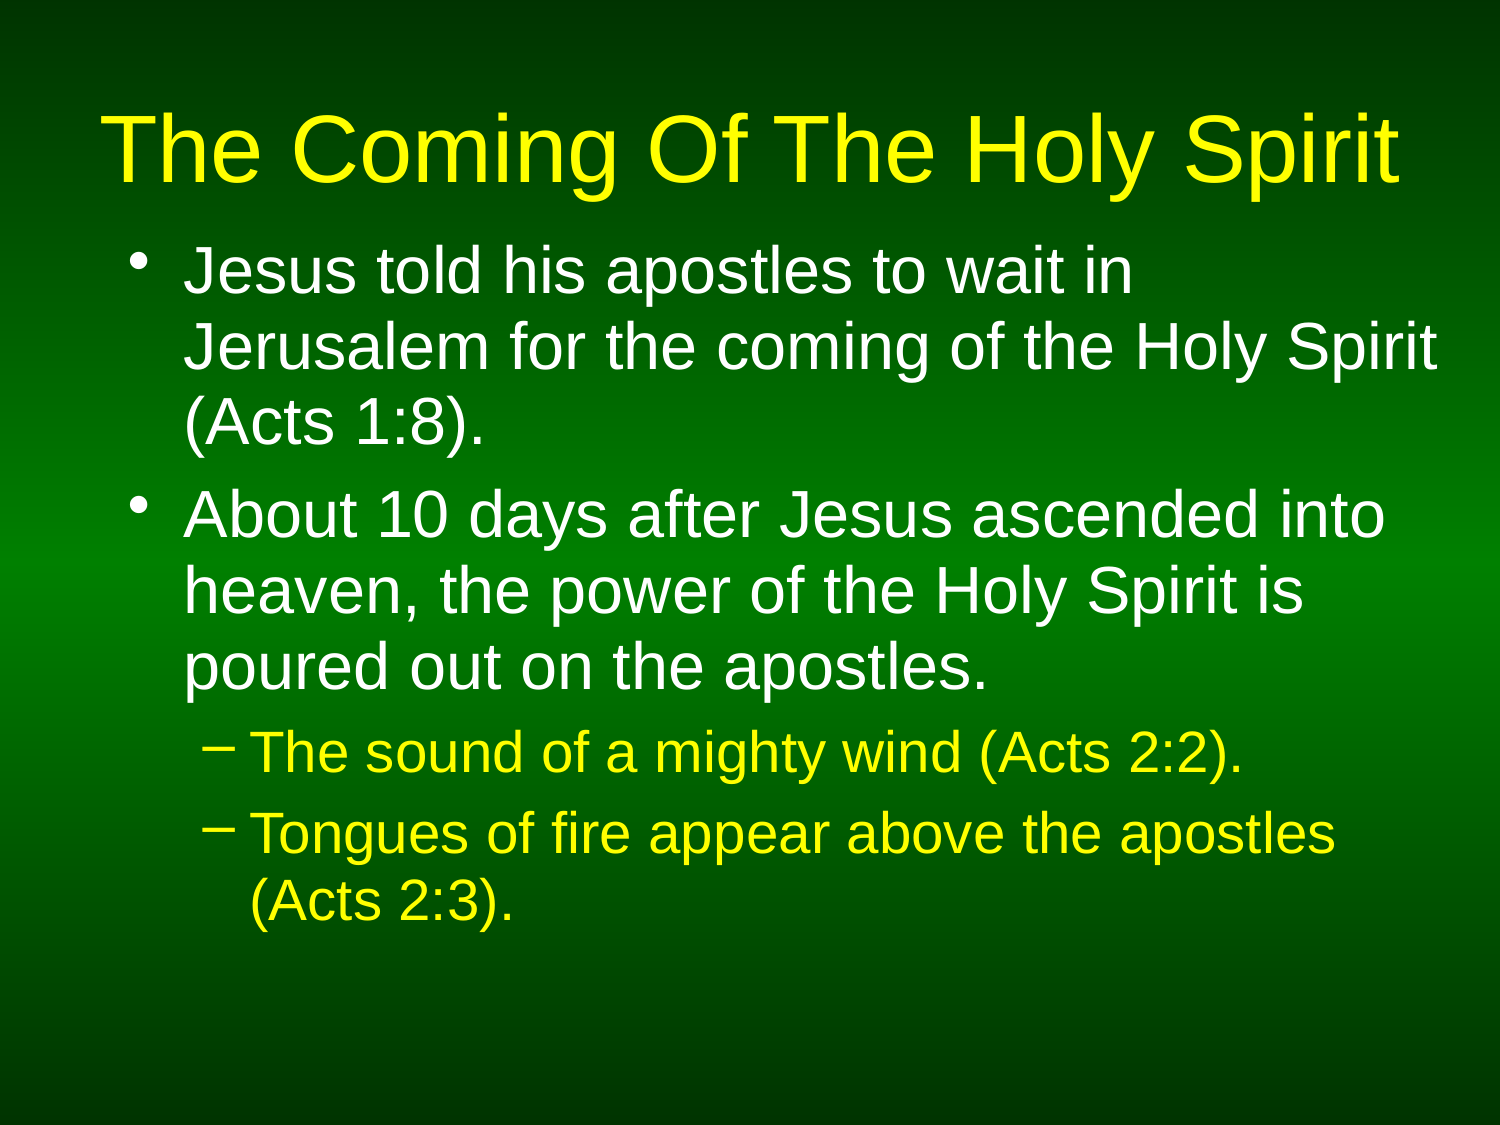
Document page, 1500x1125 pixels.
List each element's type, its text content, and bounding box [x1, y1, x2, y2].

title The Coming Of The Holy Spirit [37, 50, 1463, 238]
list Jesus told his apostles to wait in Jerusalem for the coming of the Holy Spirit (Acts 1:8). About 10 days after Jesus ascended into heaven, the power of the Holy Spirit is poured out on the apostles. The sound of a mighty wind (Acts 2:2). Tongues of fire appear above the apostles (Acts 2:3). [112, 224, 1463, 1125]
